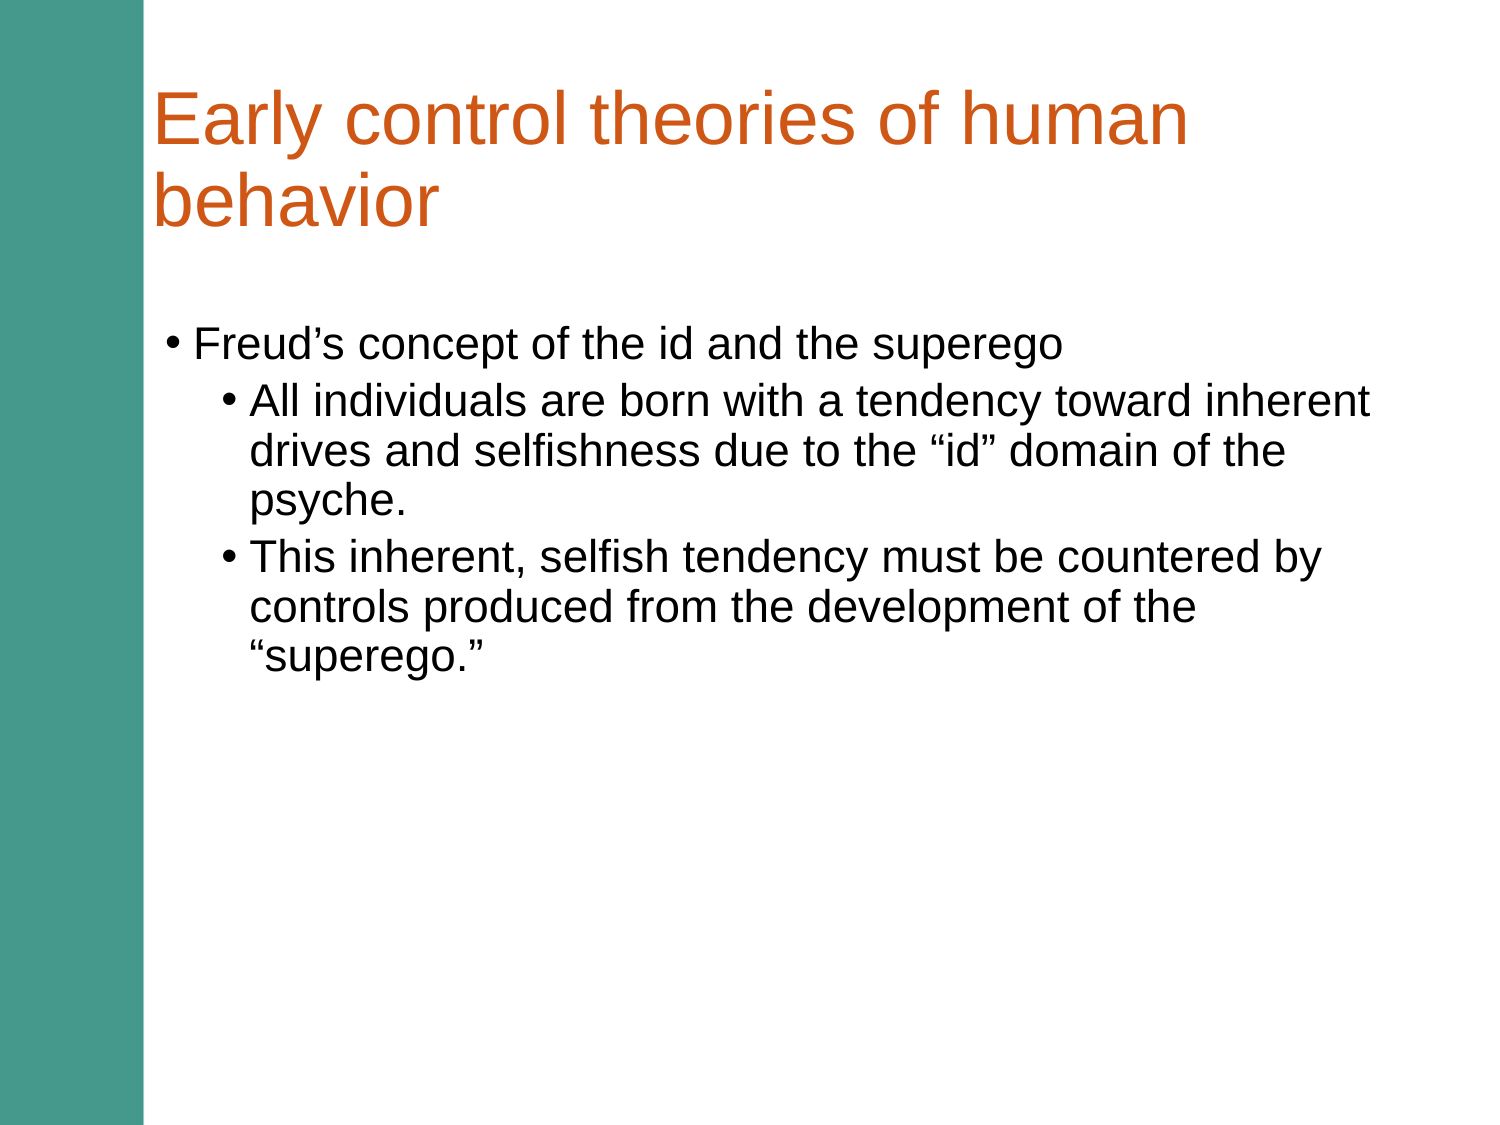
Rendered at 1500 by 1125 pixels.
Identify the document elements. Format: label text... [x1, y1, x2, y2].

picture [0, 0, 1500, 1125]
title Early control theories of human behavior [137, 52, 1432, 271]
list Freud’s concept of the id and the superego All individuals are born with a tendency toward inherent drives and selfishness due to the “id” domain of the psyche. This inherent, selfish tendency must be countered by controls produced from the development of the “superego.” [150, 312, 1444, 1027]
